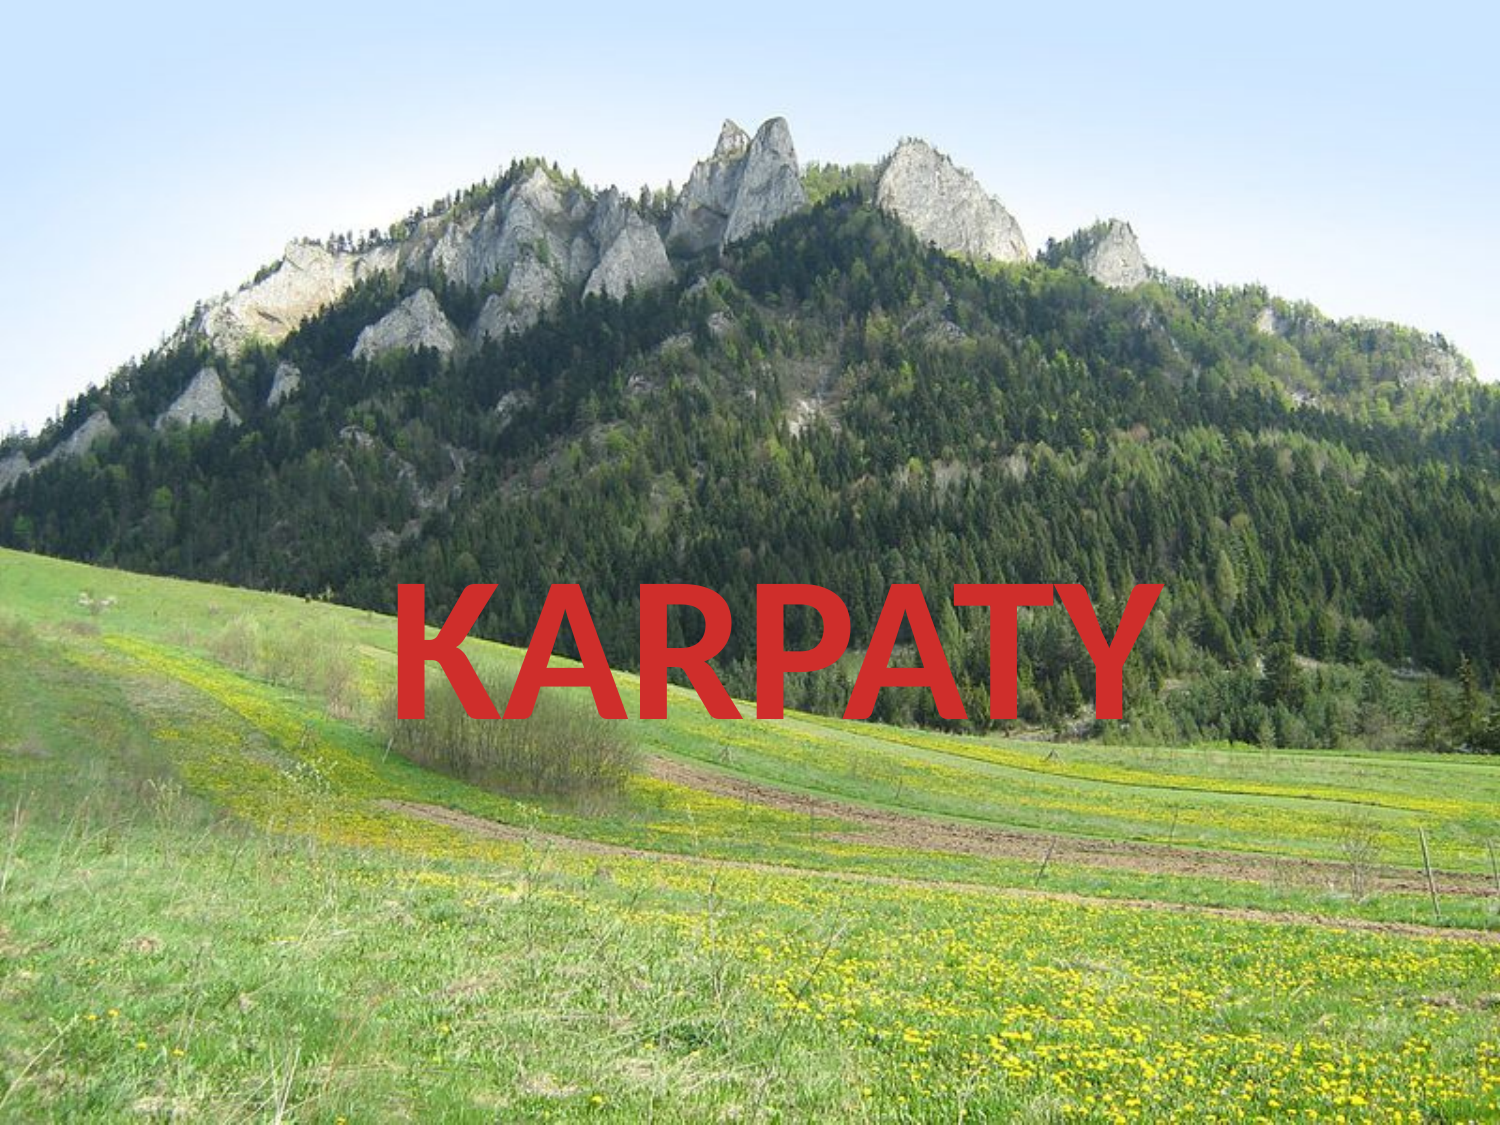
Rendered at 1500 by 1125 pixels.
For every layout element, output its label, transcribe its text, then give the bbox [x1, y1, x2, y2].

text_box KARPATY [88, 503, 1465, 769]
picture [0, 0, 1500, 1125]
